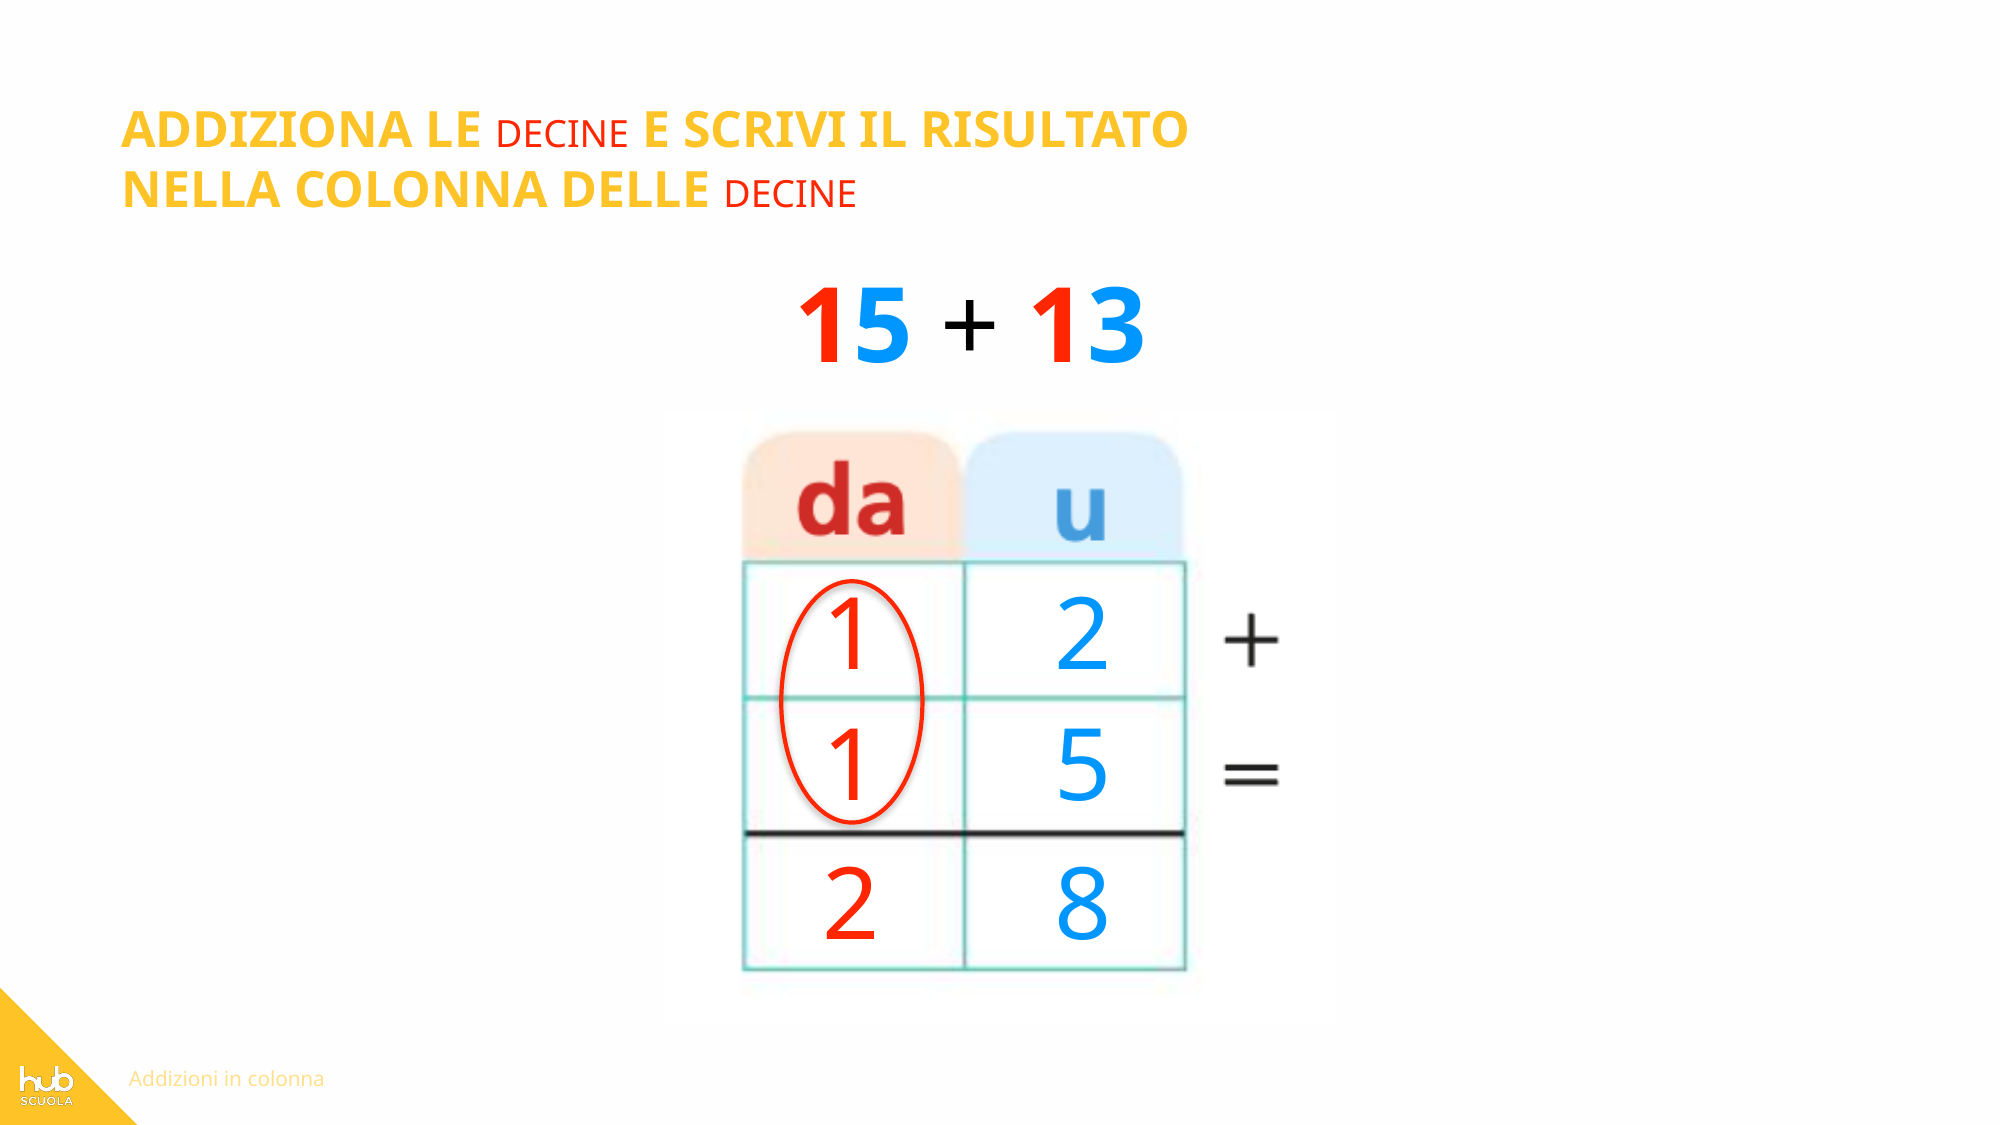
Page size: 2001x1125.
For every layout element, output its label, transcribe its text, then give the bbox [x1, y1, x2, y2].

picture [20, 1066, 74, 1106]
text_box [614, 250, 1337, 1025]
list ADDIZIONA LE DECINE E SCRIVI IL RISULTATO NELLA COLONNA DELLE DECINE [114, 90, 1886, 230]
